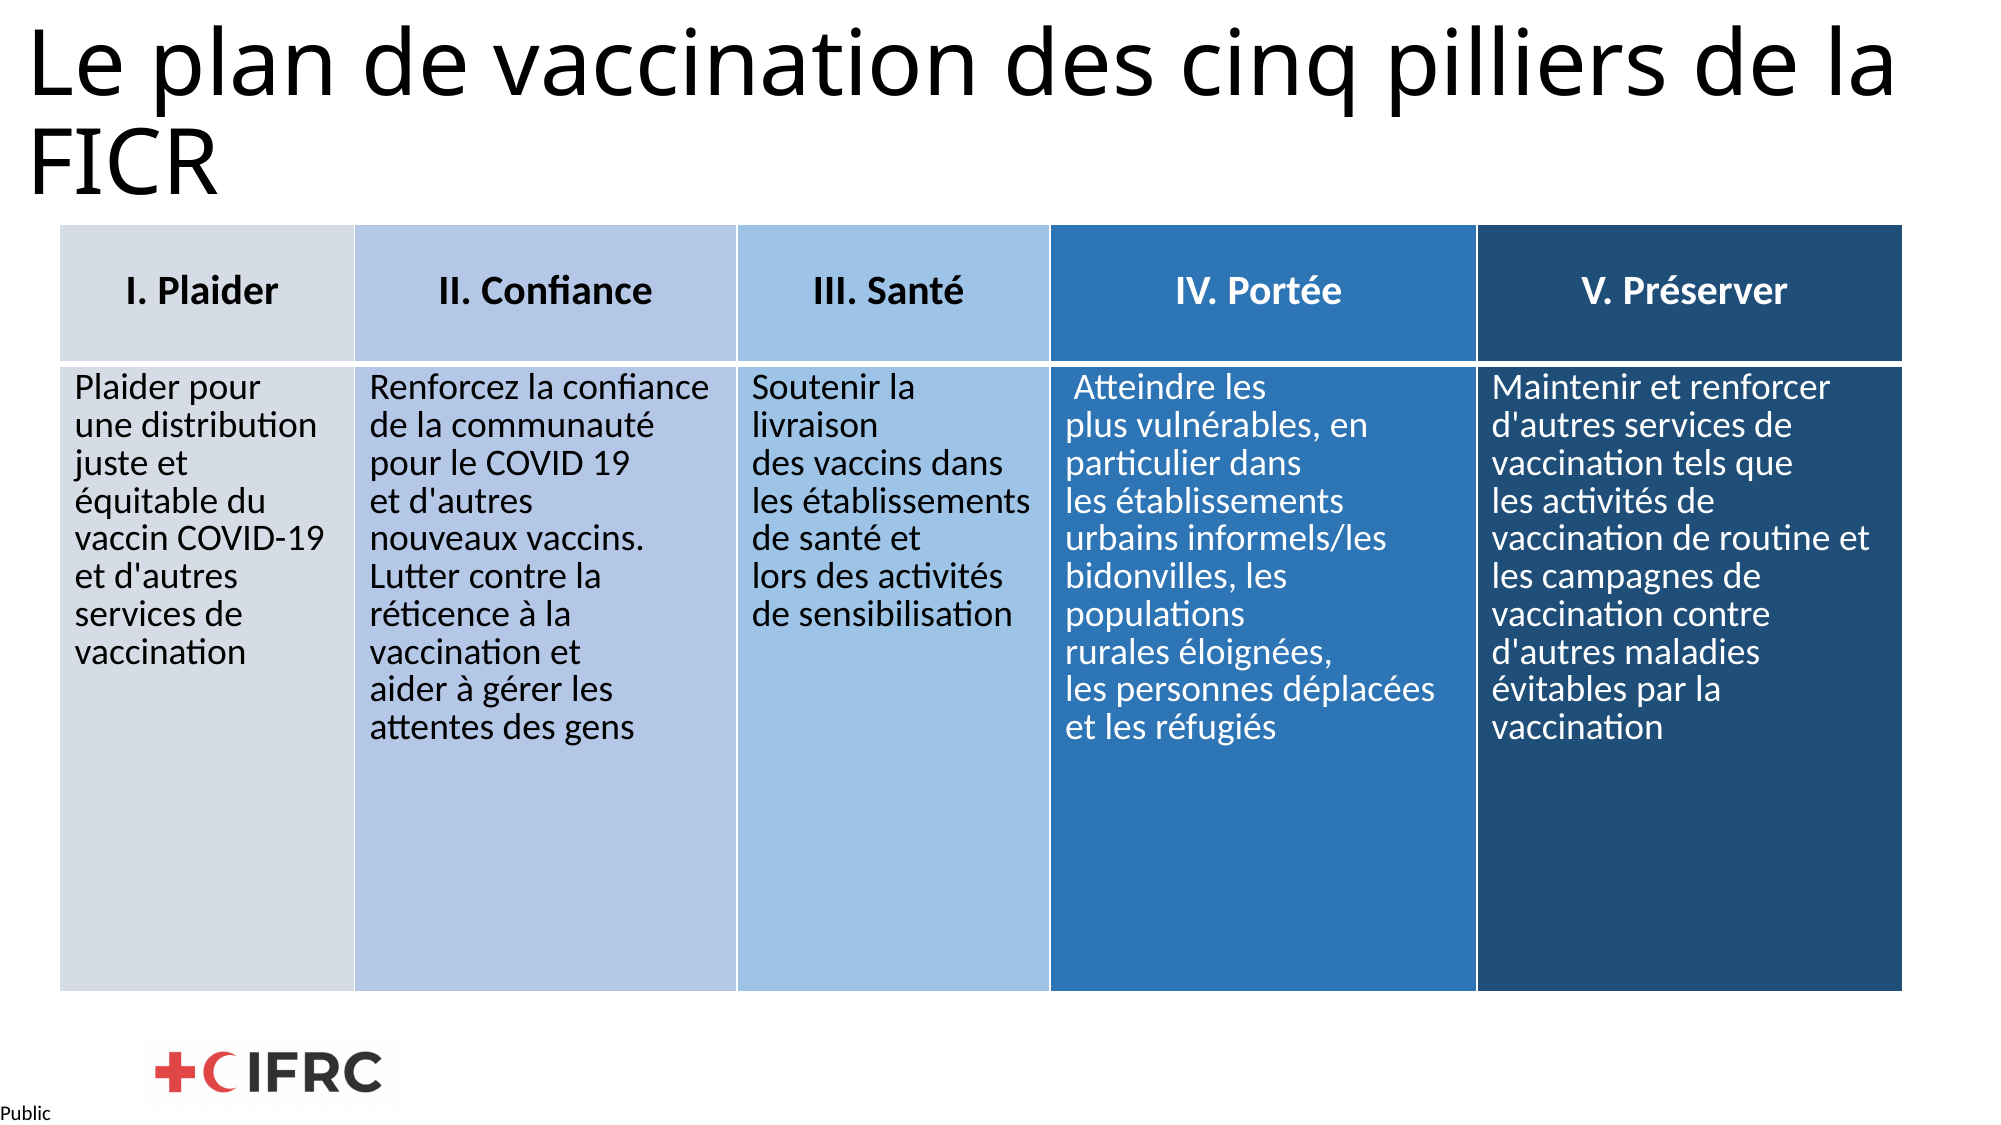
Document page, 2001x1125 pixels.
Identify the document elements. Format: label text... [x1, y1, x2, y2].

title Le plan de vaccination des cinq pilliers de la FICR [11, 6, 1999, 225]
picture [137, 1034, 401, 1111]
table_header I. Plaider [60, 225, 354, 361]
table_cell Atteindre les plus vulnérables, en particulier dans les établissements urbains informels/les bidonvilles, les populations rurales éloignées, les personnes déplacées et les réfugiés [1051, 367, 1476, 991]
table_cell Maintenir et renforcer d'autres services de vaccination tels que les activités de vaccination de routine et les campagnes de vaccination contre d'autres maladies évitables par la vaccination [1478, 367, 1902, 991]
table_cell Renforcez la confiance de la communauté pour le COVID 19 et d'autres nouveaux vaccins. Lutter contre la réticence à la vaccination et aider à gérer les attentes des gens [355, 367, 736, 991]
table_header II. Confiance [355, 225, 736, 361]
table_header V. Préserver [1478, 225, 1902, 361]
table_cell Plaider pour une distribution juste et équitable du vaccin COVID-19 et d'autres services de vaccination [60, 367, 354, 991]
table_cell Soutenir la livraison des vaccins dans les établissements de santé et lors des activités de sensibilisation [738, 367, 1049, 991]
table_header III. Santé [738, 225, 1049, 361]
table_header IV. Portée [1051, 225, 1476, 361]
